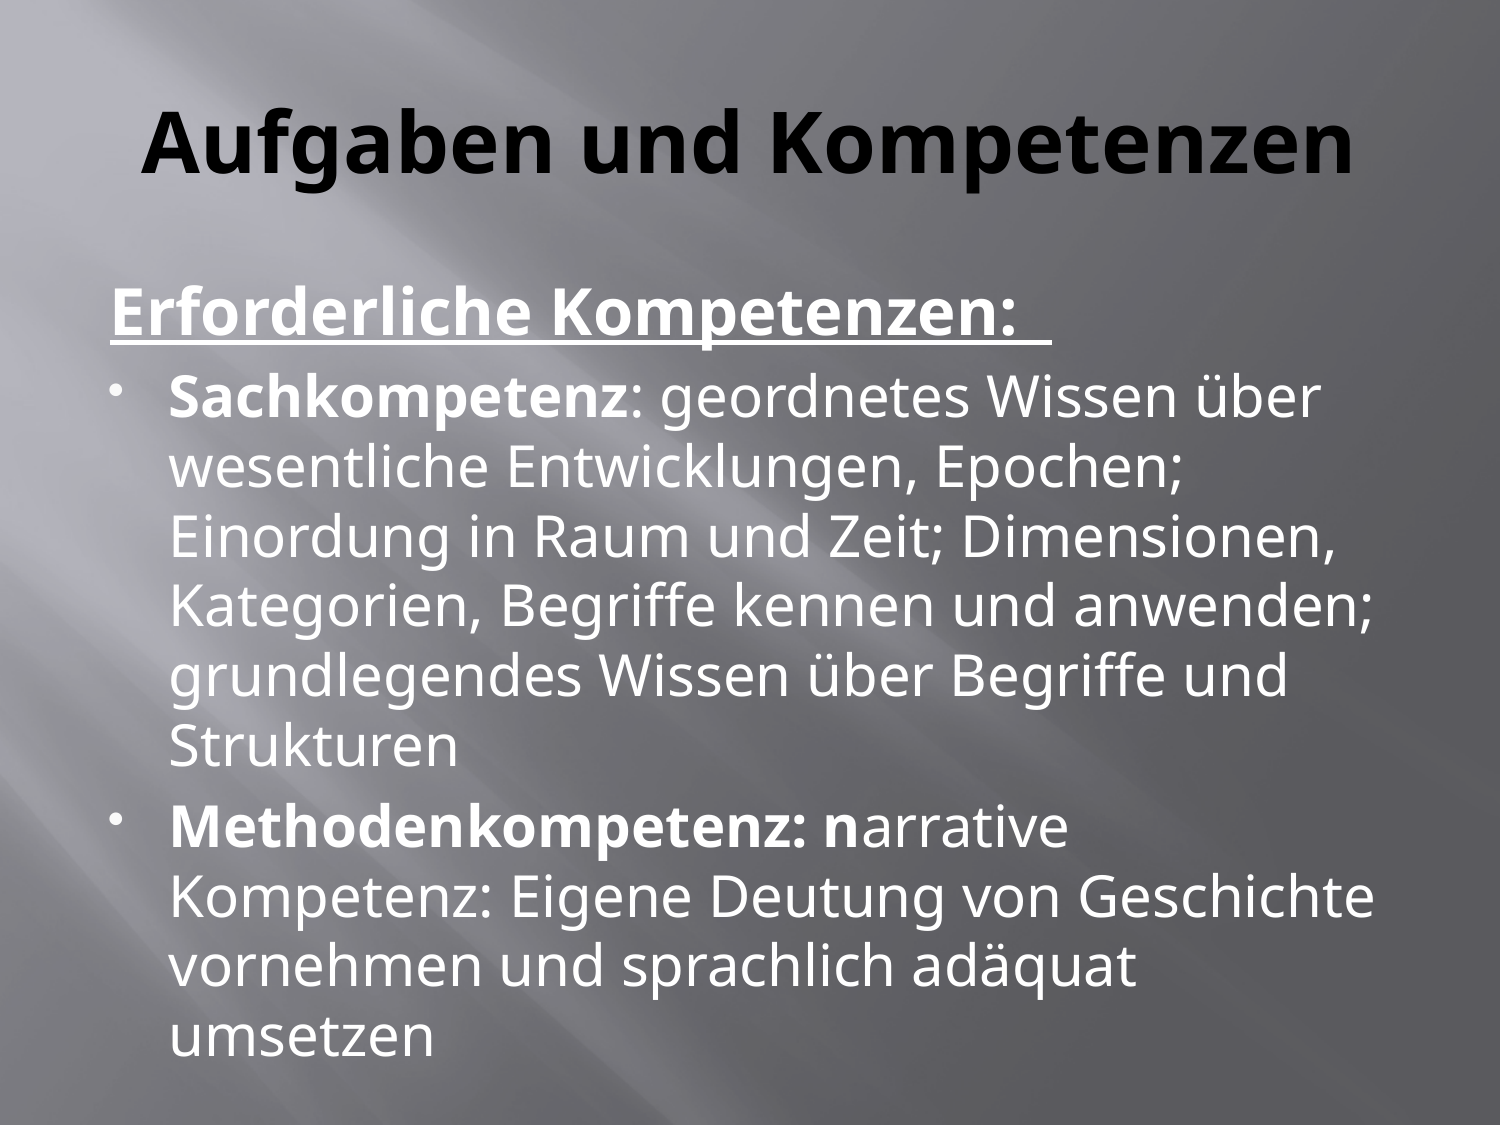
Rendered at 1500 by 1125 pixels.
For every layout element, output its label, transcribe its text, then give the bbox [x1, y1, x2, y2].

list Erforderliche Kompetenzen: Sachkompetenz: geordnetes Wissen über wesentliche Entwicklungen, Epochen; Einordung in Raum und Zeit; Dimensionen, Kategorien, Begriffe kennen und anwenden; grundlegendes Wissen über Begriffe und Strukturen Methodenkompetenz: narrative Kompetenz: Eigene Deutung von Geschichte vornehmen und sprachlich adäquat umsetzen [75, 262, 1425, 1083]
title Aufgaben und Kompetenzen [75, 45, 1425, 233]
